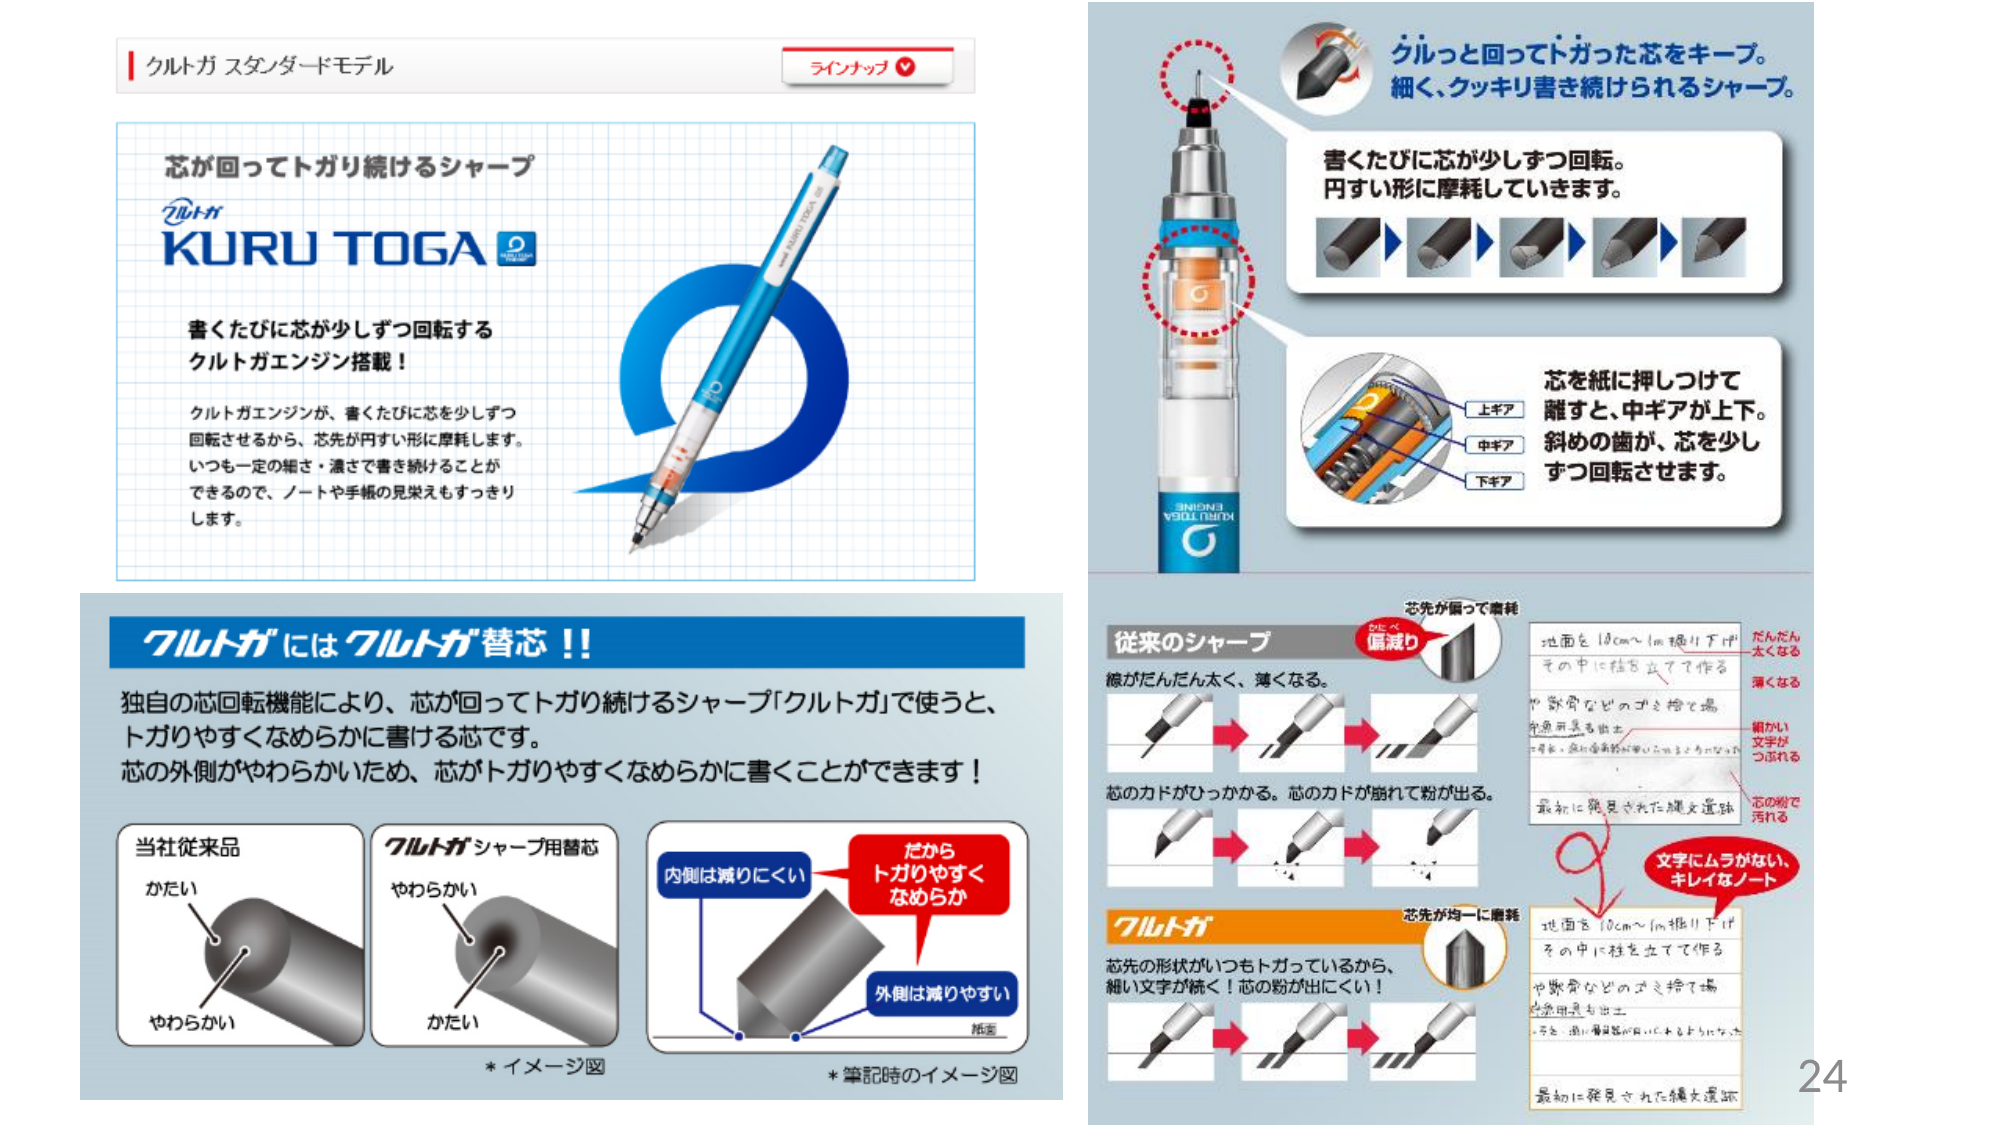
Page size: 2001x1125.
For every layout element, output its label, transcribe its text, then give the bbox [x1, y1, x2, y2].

slide_number 24 [1814, 1042, 1863, 1103]
picture [1088, 2, 1814, 1125]
picture [80, 593, 1063, 1100]
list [107, 36, 993, 593]
